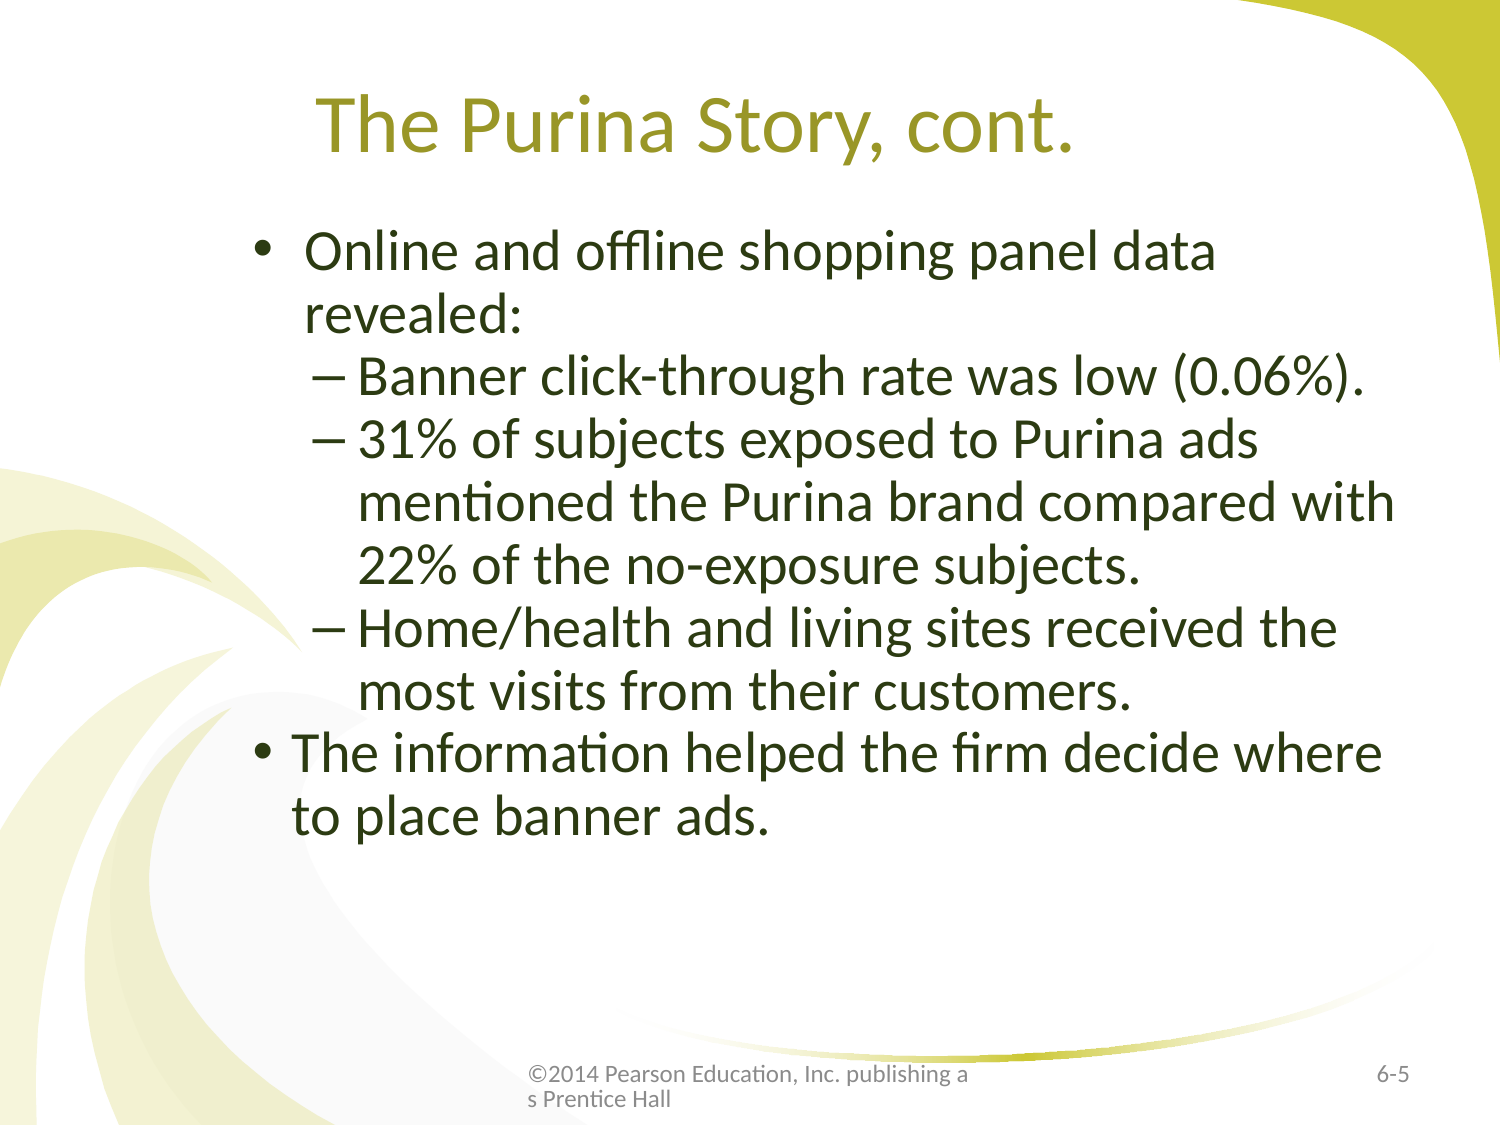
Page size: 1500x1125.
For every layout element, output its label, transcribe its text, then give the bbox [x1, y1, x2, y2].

slide_number 6-5 [1074, 1042, 1425, 1103]
footer ©2014 Pearson Education, Inc. publishing as Prentice Hall [512, 1042, 988, 1103]
list Online and offline shopping panel data revealed: Banner click-through rate was low (0.06%). 31% of subjects exposed to Purina ads mentioned the Purina brand compared with 22% of the no-exposure subjects. Home/health and living sites received the most visits from their customers. The information helped the firm decide where to place banner ads. [237, 212, 1413, 975]
title The Purina Story, cont. [300, 37, 1438, 200]
